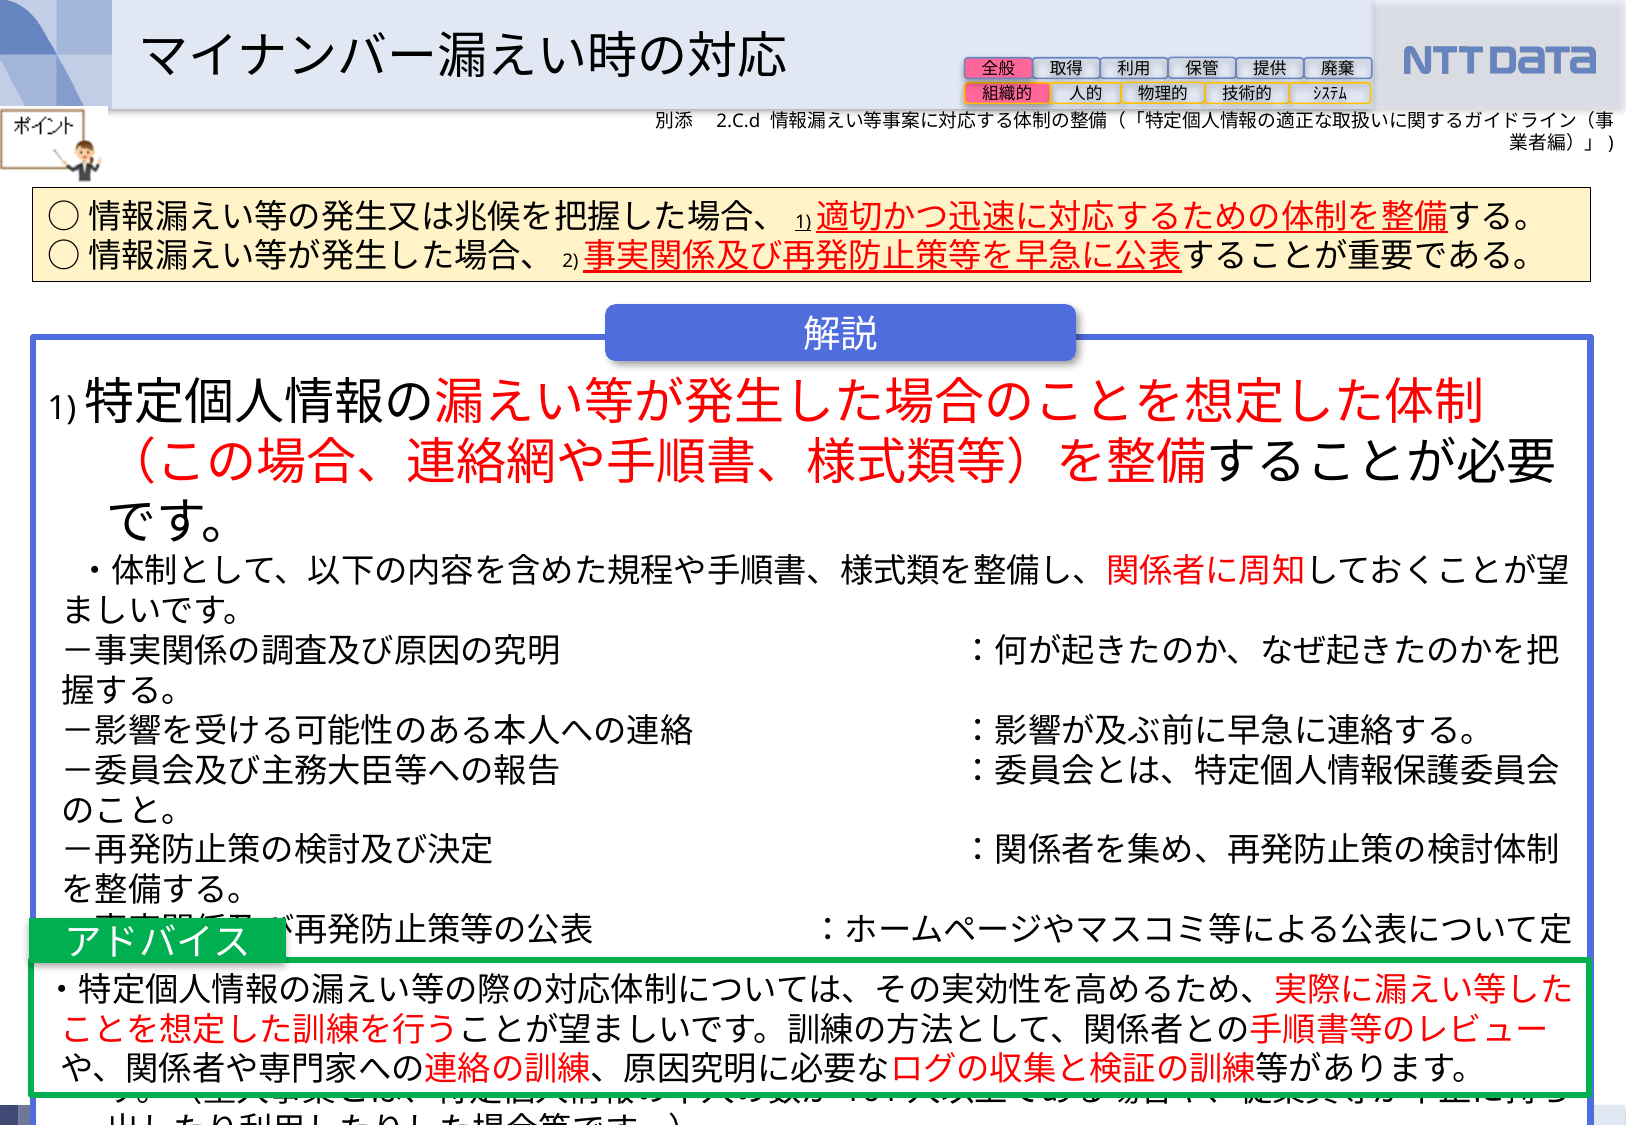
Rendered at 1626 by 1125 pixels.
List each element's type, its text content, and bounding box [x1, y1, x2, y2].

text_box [964, 57, 1373, 104]
text_box 別添 2.C.d 情報漏えい等事案に対応する体制の整備（「特定個人情報の適正な取扱いに関するガイドライン（事業者編）」) [625, 100, 1625, 161]
text_box アドバイス [29, 918, 286, 963]
picture [0, 0, 110, 194]
text_box ・特定個人情報の漏えい等の際の対応体制については、その実効性を高めるため、実際に漏えい等したことを想定した訓練を行うことが望ましいです。訓練の方法として、関係者との手順書等のレビューや、関係者や専門家への連絡の訓練、原因究明に必要なログの収集と検証の訓練等があります。 [31, 960, 1589, 1095]
title マイナンバー漏えい時の対応 [110, 0, 1416, 109]
text_box 1)特定個人情報の漏えい等が発生した場合のことを想定した体制（この場合、連絡網や手順書、様式類等）を整備することが必要です。 ・体制として、以下の内容を含めた規程や手順書、様式類を整備し、関係者に周知しておくことが望ましいです。 －事実関係の調査及び原因の究明 ：何が起きたのか、なぜ起きたのかを把握する。 －影響を受ける可能性のある本人への連絡 ：影響が及ぶ前に早急に連絡する。 －委員会及び主務大臣等への報告 ：委員会とは、特定個人情報保護委員会のこと。 －再発防止策の検討及び決定 ：関係者を集め、再発防止策の検討体制を整備する。 －事実関係及び再発防止策等の公表 ：ホームページやマスコミ等による公表について定める。 2)特定個人情報の漏えい等が発生した際は、場合によってはすぐに公表することが重要です。 ・重大事案またはその恐れがある場合は、直ちに特定個人情報保護委員会に報告することが必要です。（重大事案とは、特定個人情報の本人の数が101人以上である場合や、従業員等が不正に持ち出したり利用したりした場合等です。） [32, 336, 1591, 1125]
text_box 解説 [605, 304, 1076, 361]
picture [1416, 46, 1596, 74]
text_box ○情報漏えい等の発生又は兆候を把握した場合、1)適切かつ迅速に対応するための体制を整備する。 ○情報漏えい等が発生した場合、2)事実関係及び再発防止策等を早急に公表することが重要である。 [32, 187, 1591, 282]
